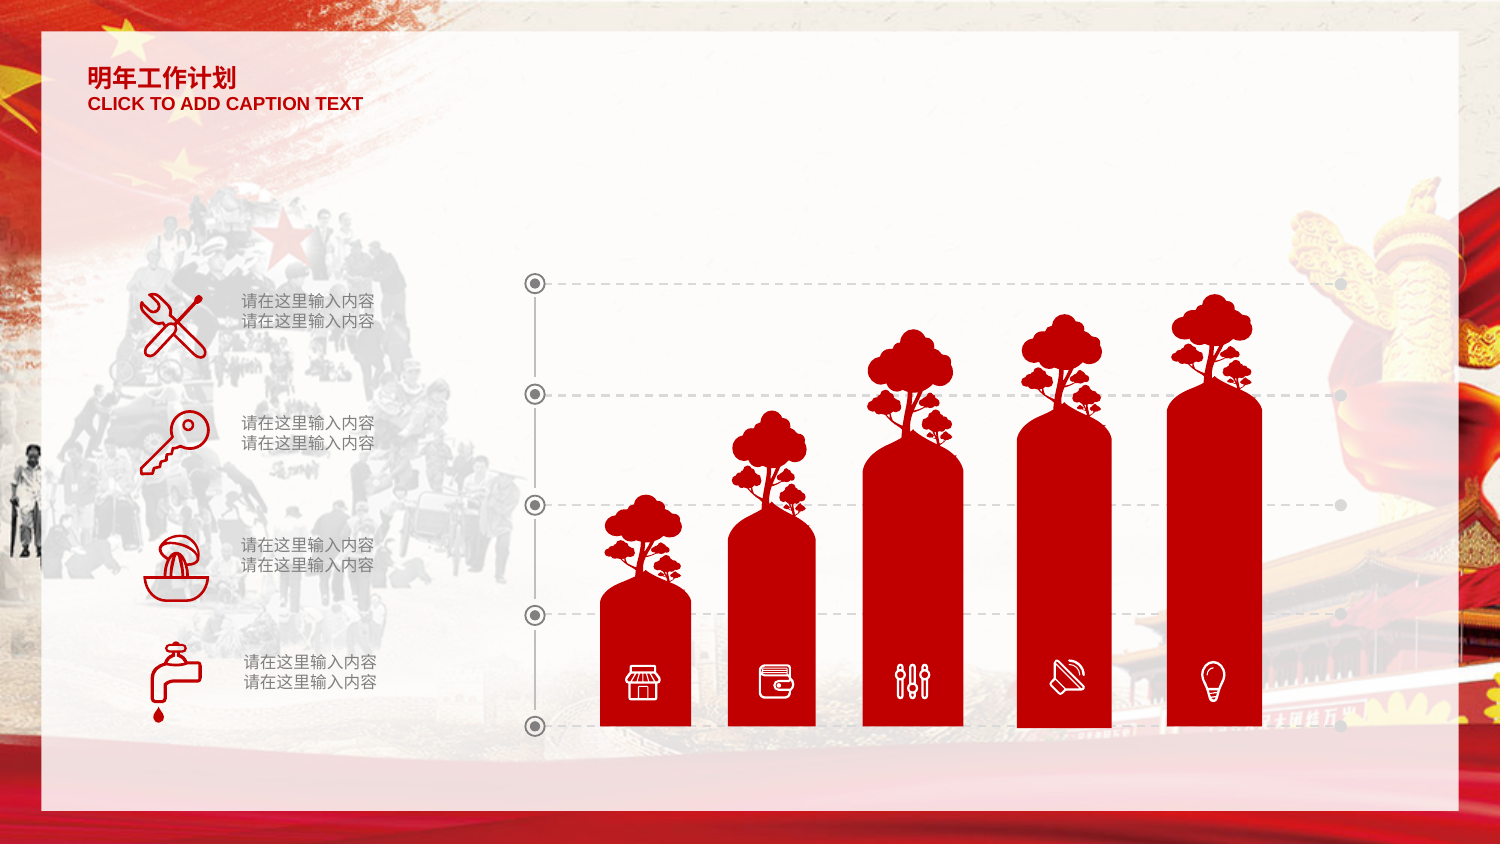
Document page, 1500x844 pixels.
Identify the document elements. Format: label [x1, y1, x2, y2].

text_box [1166, 413, 1263, 493]
text_box [600, 635, 692, 714]
text_box [1171, 303, 1253, 381]
text_box [138, 283, 467, 749]
text_box [1166, 524, 1263, 603]
text_box [758, 664, 796, 699]
text_box [524, 494, 1341, 516]
text_box [862, 635, 964, 714]
picture [0, 0, 1500, 844]
text_box [1016, 524, 1112, 603]
text_box [1166, 635, 1263, 714]
text_box [727, 635, 816, 714]
text_box [1048, 659, 1086, 696]
text_box [600, 524, 692, 603]
text_box [1021, 314, 1103, 381]
text_box [894, 663, 931, 700]
text_box [524, 272, 1341, 295]
text_box [1016, 635, 1112, 714]
text_box [524, 715, 1341, 738]
text_box [862, 524, 964, 603]
text_box [524, 604, 1341, 627]
text_box [1200, 660, 1226, 703]
text_box [731, 413, 807, 493]
text_box [862, 413, 964, 493]
text_box [867, 329, 954, 381]
text_box [727, 524, 816, 603]
text_box [524, 383, 1341, 406]
text_box [625, 664, 661, 701]
text_box [1016, 413, 1112, 493]
